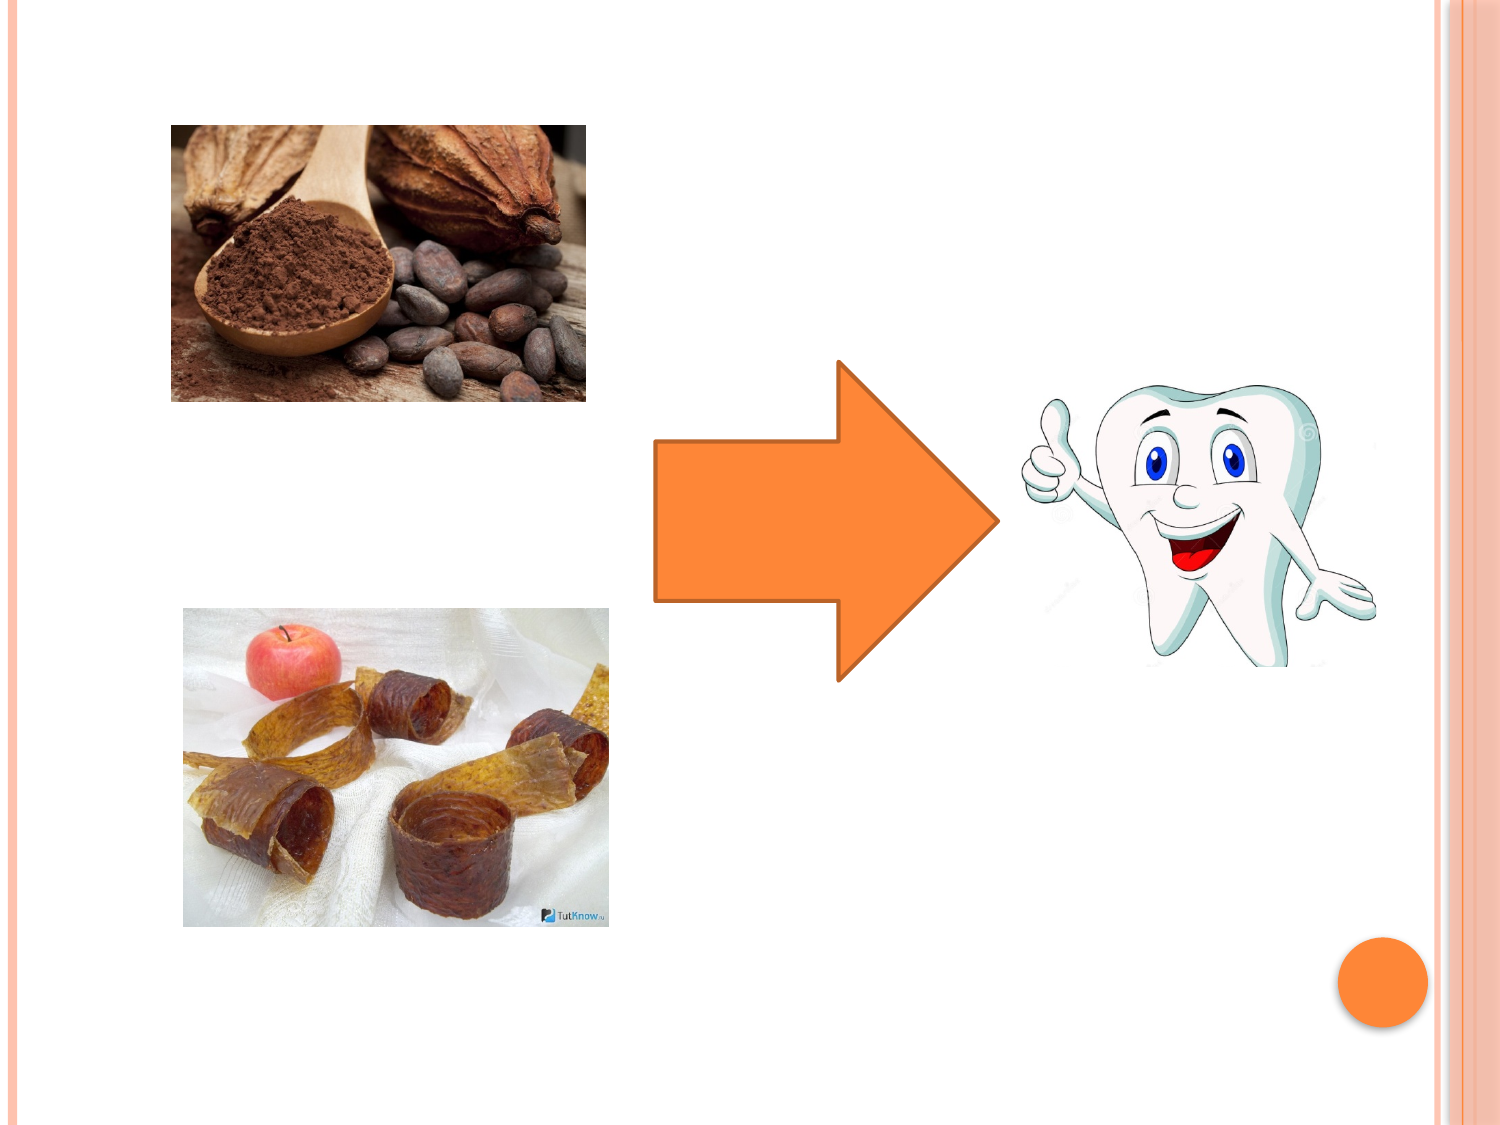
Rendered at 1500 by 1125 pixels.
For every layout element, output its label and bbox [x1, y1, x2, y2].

text_box [653, 359, 1001, 683]
picture [182, 607, 609, 928]
picture [170, 124, 587, 403]
picture [1021, 384, 1377, 668]
